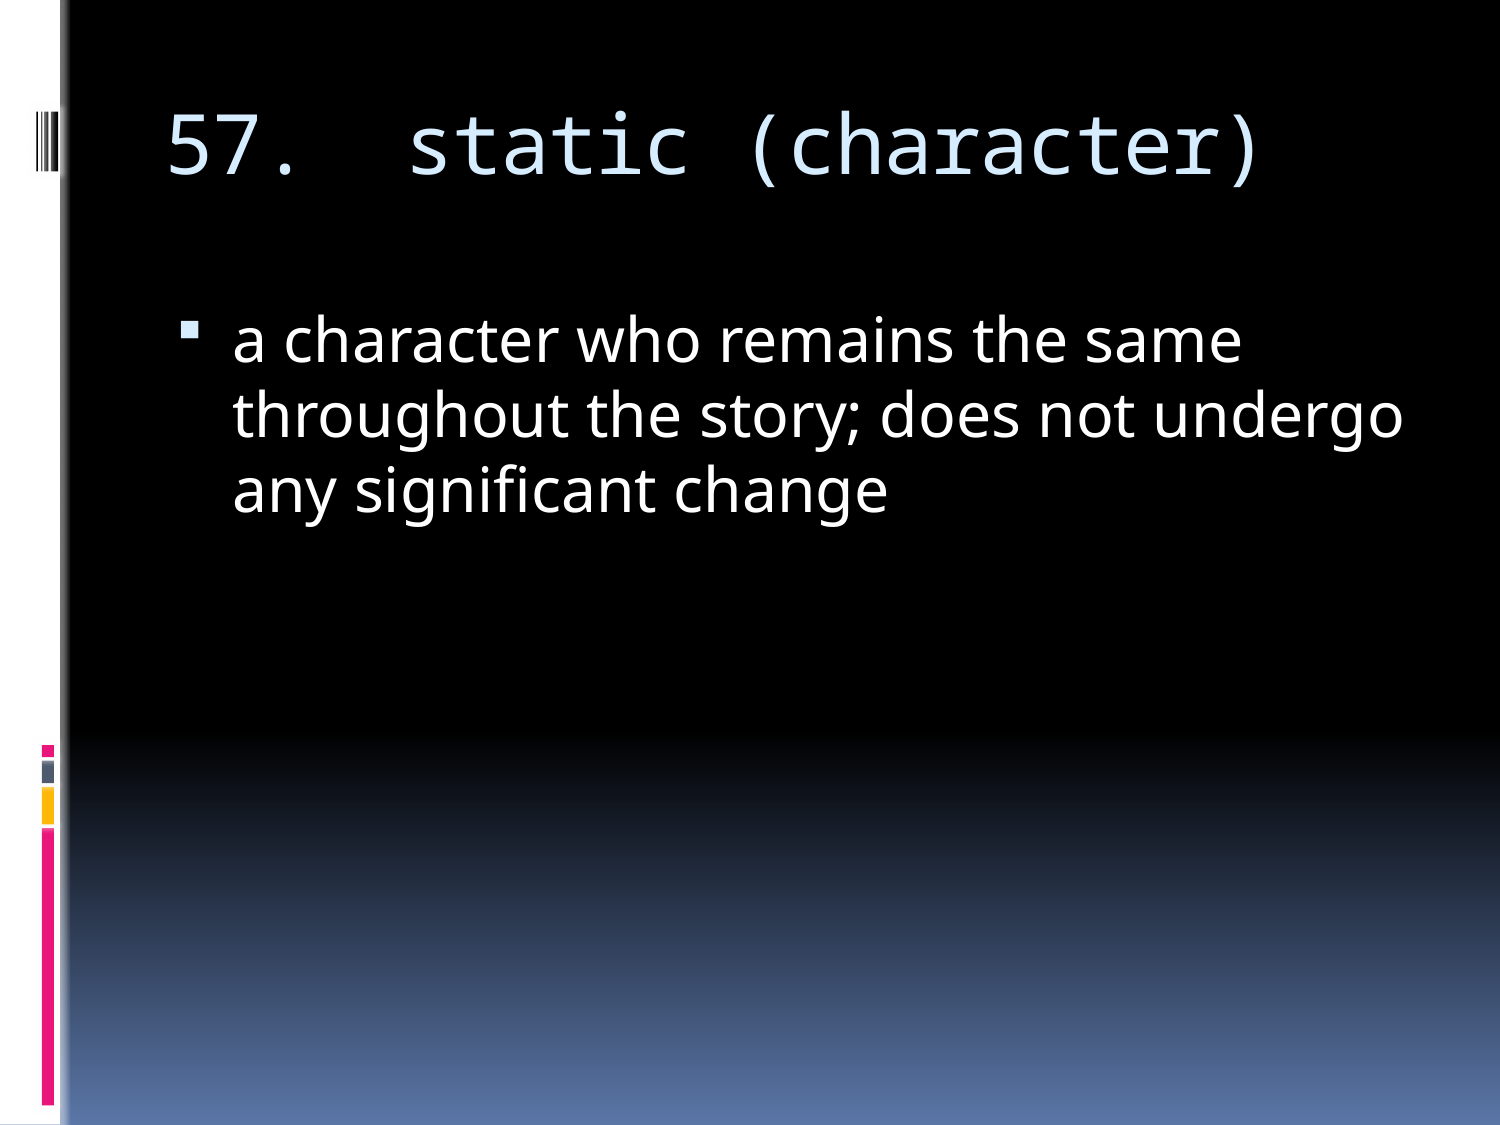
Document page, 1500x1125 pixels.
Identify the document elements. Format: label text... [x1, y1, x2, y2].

list a character who remains the same throughout the story; does not undergo any significant change [150, 292, 1425, 1043]
title 57. static (character) [150, 83, 1425, 234]
